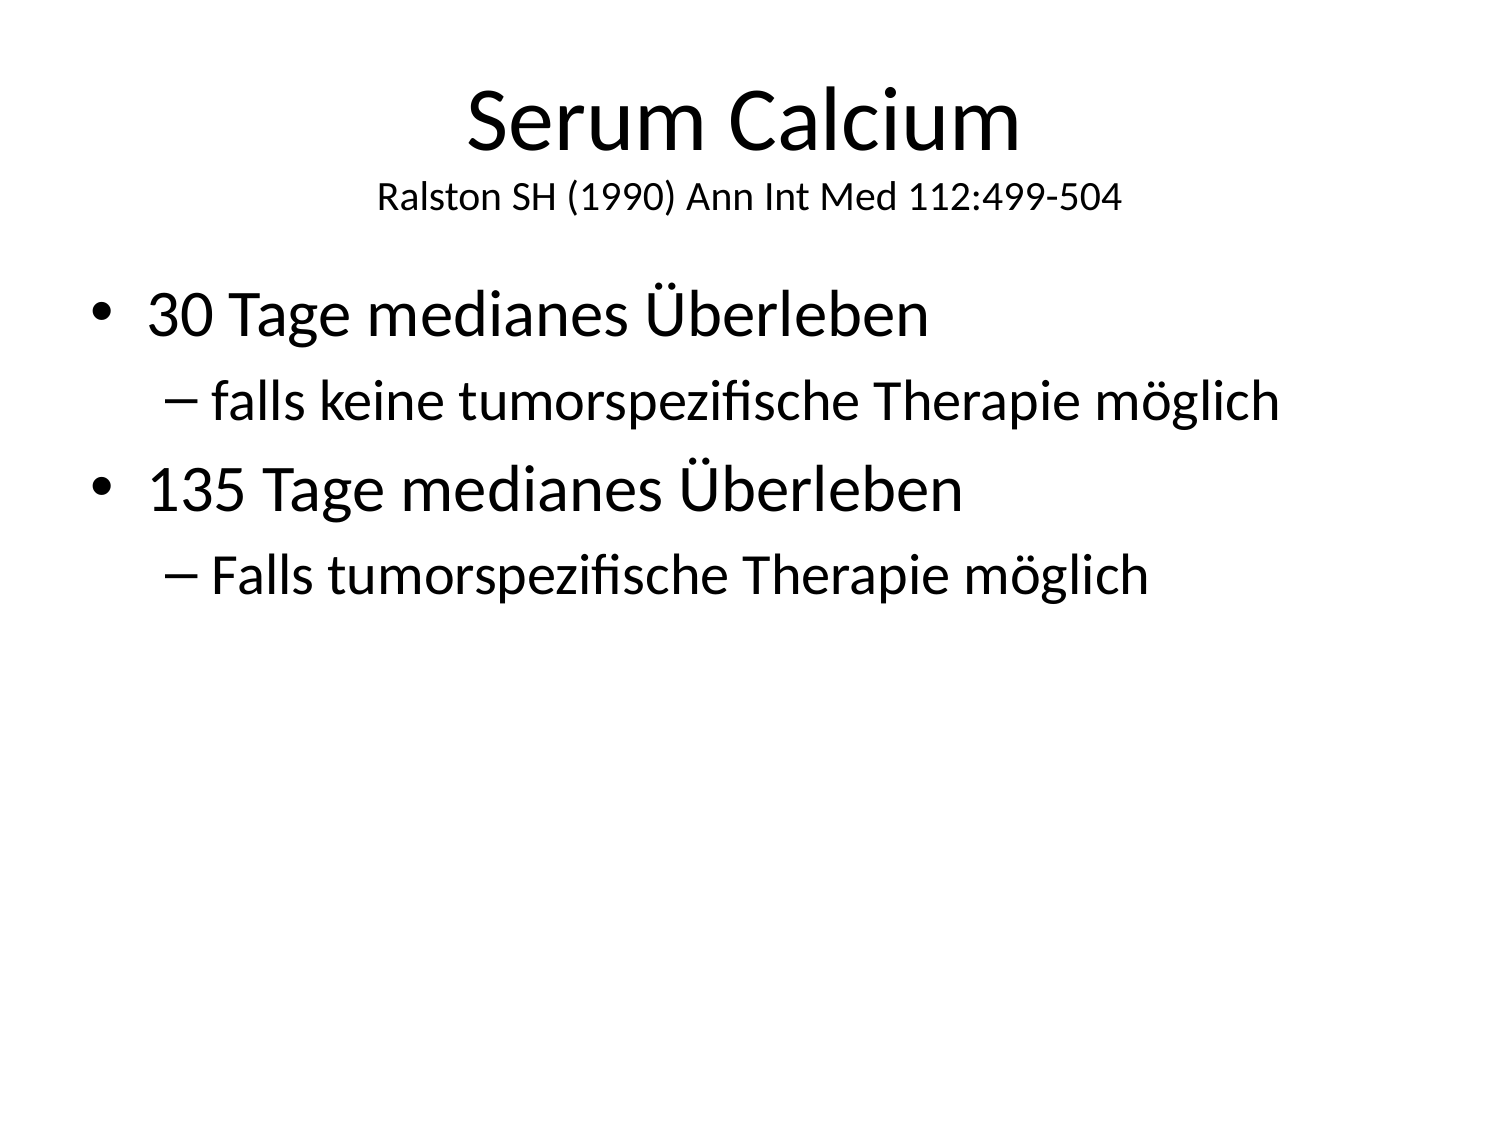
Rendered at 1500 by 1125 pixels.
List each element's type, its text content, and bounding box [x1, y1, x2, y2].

list 30 Tage medianes Überleben falls keine tumorspezifische Therapie möglich 135 Tage medianes Überleben Falls tumorspezifische Therapie möglich [75, 262, 1425, 1005]
title Serum Calcium Ralston SH (1990) Ann Int Med 112:499-504 [75, 45, 1425, 233]
